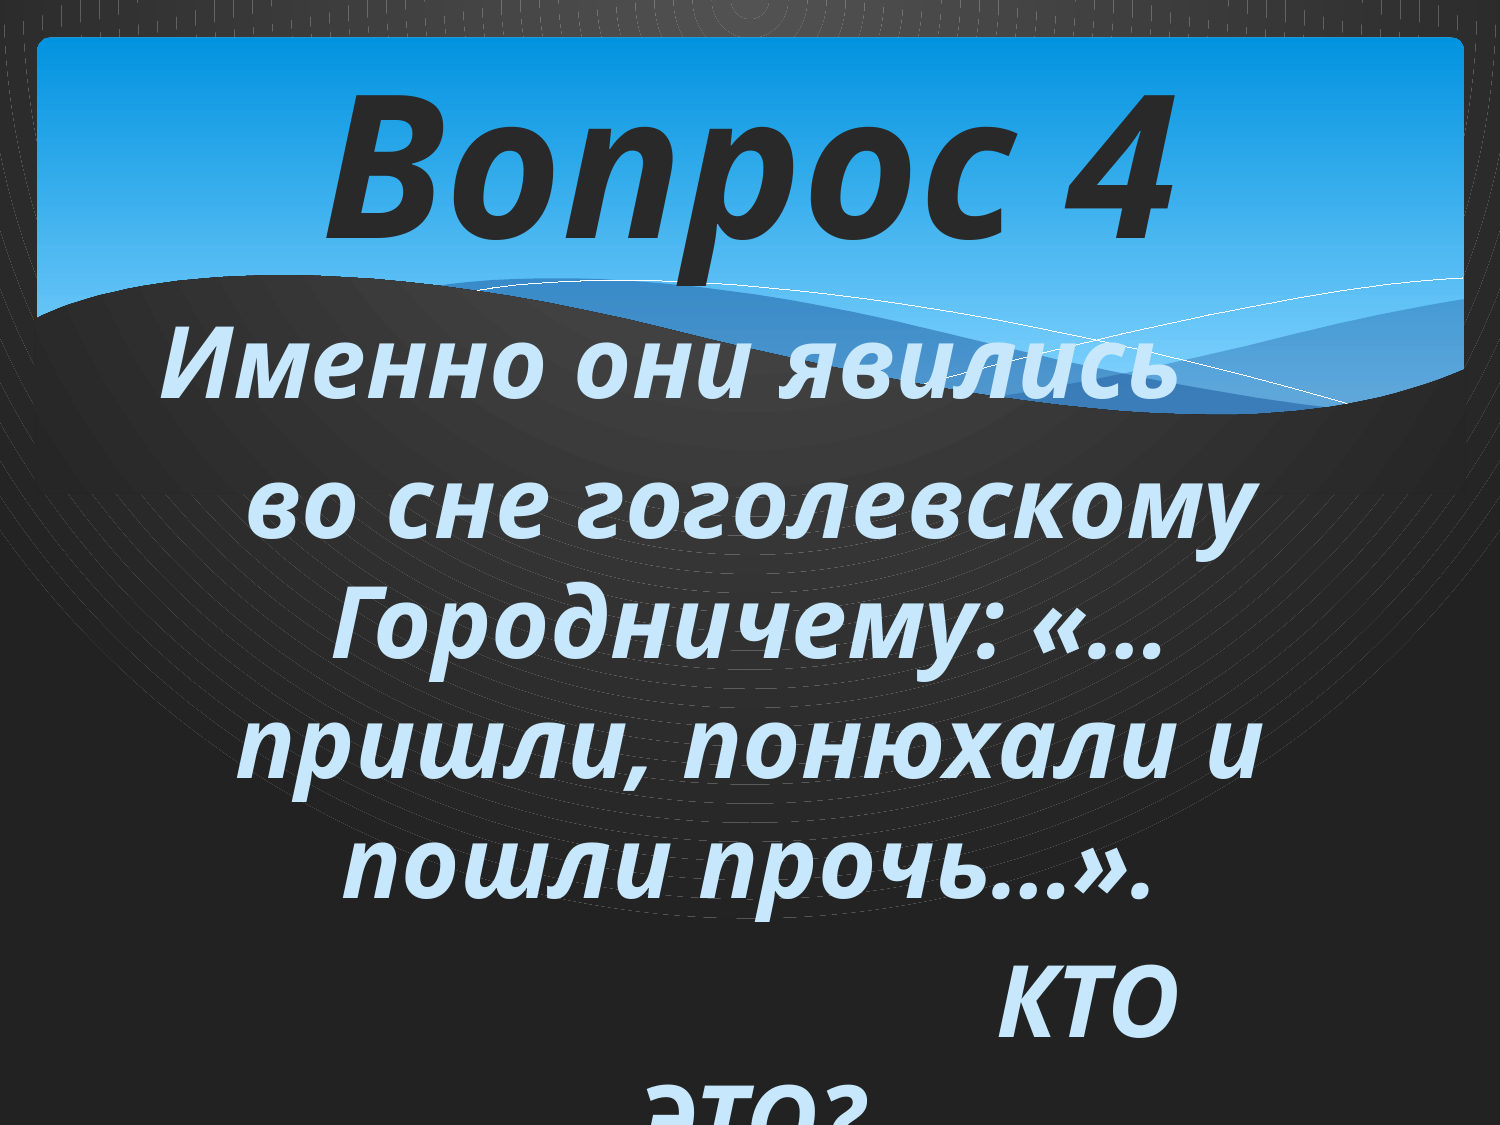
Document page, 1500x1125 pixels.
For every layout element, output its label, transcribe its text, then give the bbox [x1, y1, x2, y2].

list Именно они явились во сне гоголевскому Городничему: «…пришли, понюхали и пошли прочь…». КТО ЭТО? [143, 290, 1359, 1047]
title Вопрос 4 [75, 55, 1425, 261]
